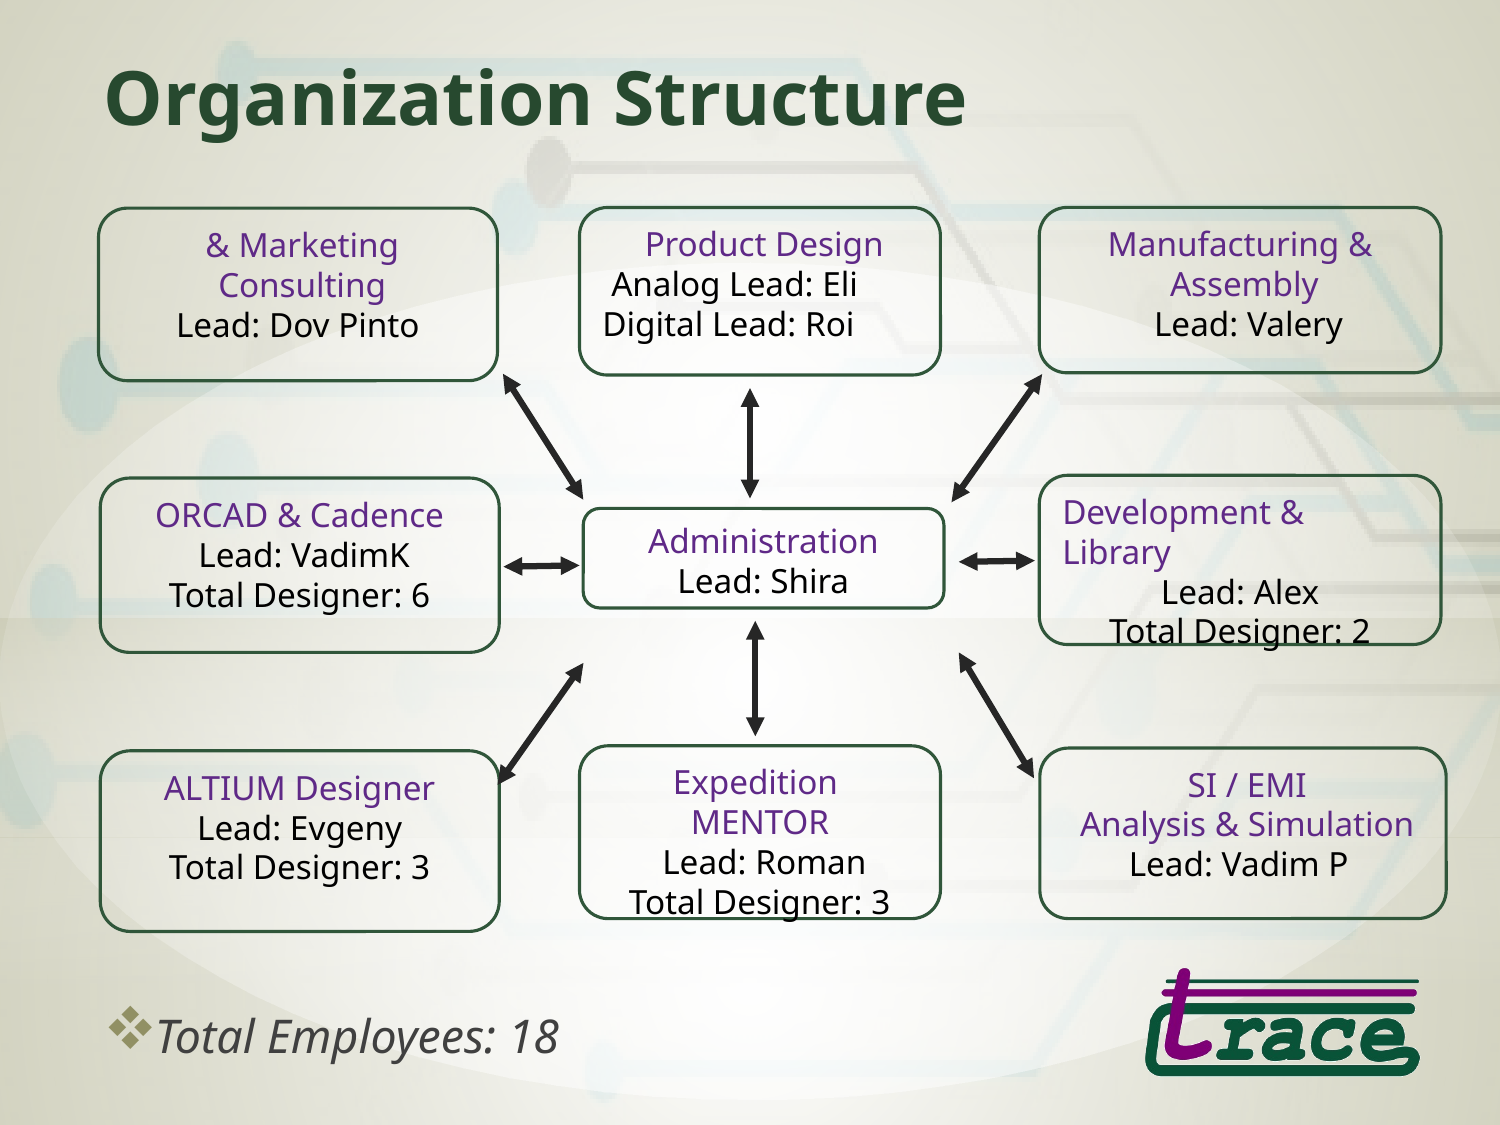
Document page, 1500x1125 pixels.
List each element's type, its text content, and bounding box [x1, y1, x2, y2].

picture [1139, 924, 1423, 1125]
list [62, 156, 1434, 996]
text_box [497, 662, 584, 786]
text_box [951, 373, 1043, 503]
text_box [502, 373, 584, 500]
title Organization Structure [88, 42, 1157, 154]
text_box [958, 652, 1035, 779]
text_box Total Employees: 18 [81, 1004, 1078, 1071]
text_box SI / EMI Analysis & Simulation Lead: Vadim P [1439, 756, 1448, 911]
